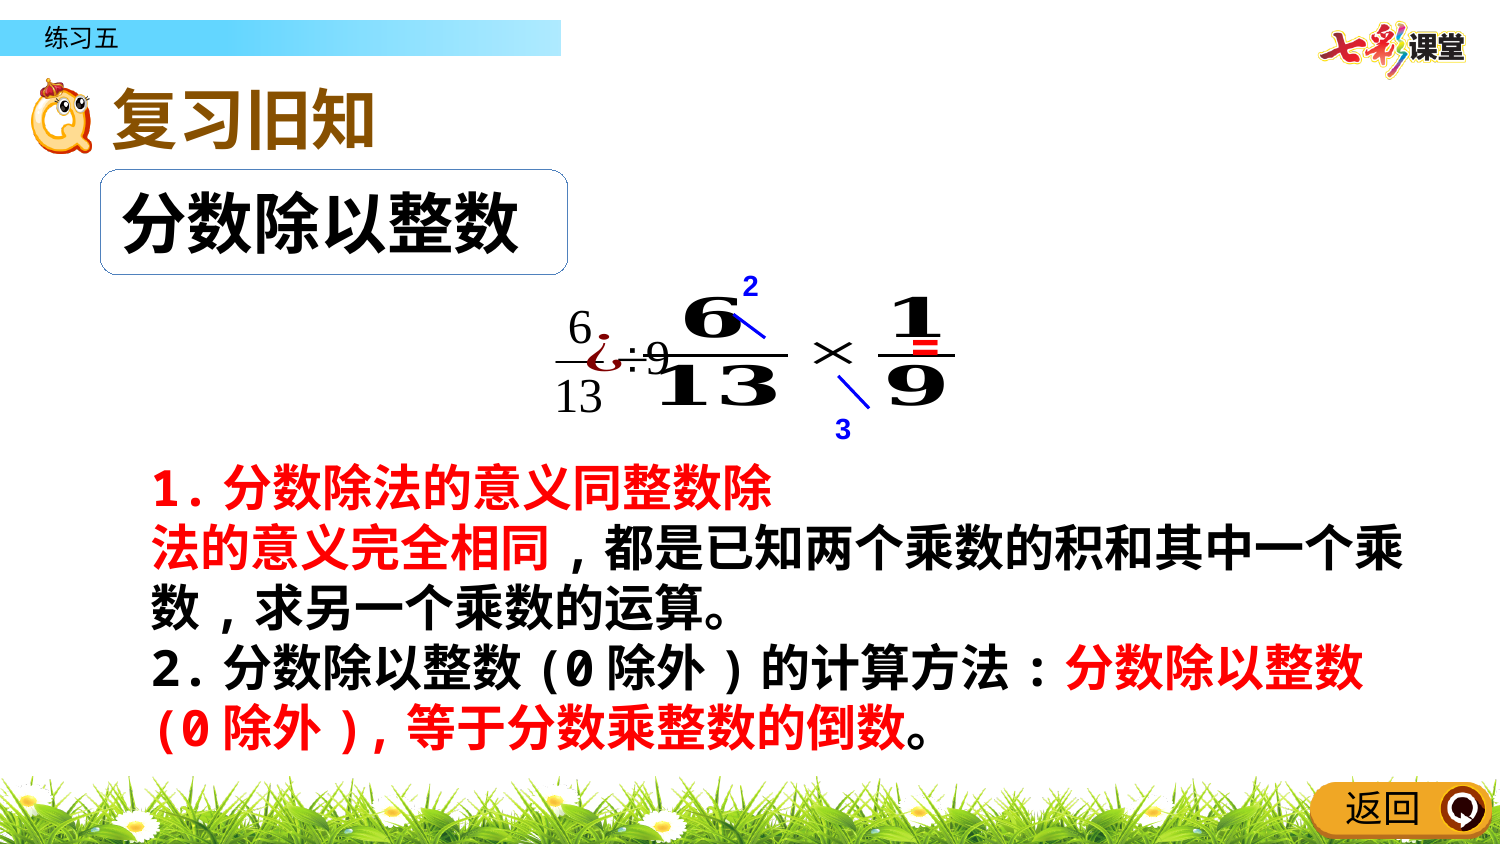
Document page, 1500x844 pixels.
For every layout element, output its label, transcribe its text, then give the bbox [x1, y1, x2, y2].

text_box 3 [820, 402, 887, 453]
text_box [838, 375, 870, 409]
text_box 1.分数除法的意义同整数除 法的意义完全相同,都是已知两个乘数的积和其中一个乘数,求另一个乘数的运算。 2.分数除以整数(0除外)的计算方法:分数除以整数(0除外),等于分数乘整数的倒数。 [135, 448, 1424, 764]
picture [0, 776, 1500, 844]
text_box 2 [727, 259, 795, 310]
text_box 复习旧知 [100, 72, 404, 164]
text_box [733, 314, 766, 339]
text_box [547, 296, 679, 424]
picture [31, 78, 92, 154]
text_box 分数除以整数 [100, 169, 568, 275]
picture [1316, 20, 1468, 80]
